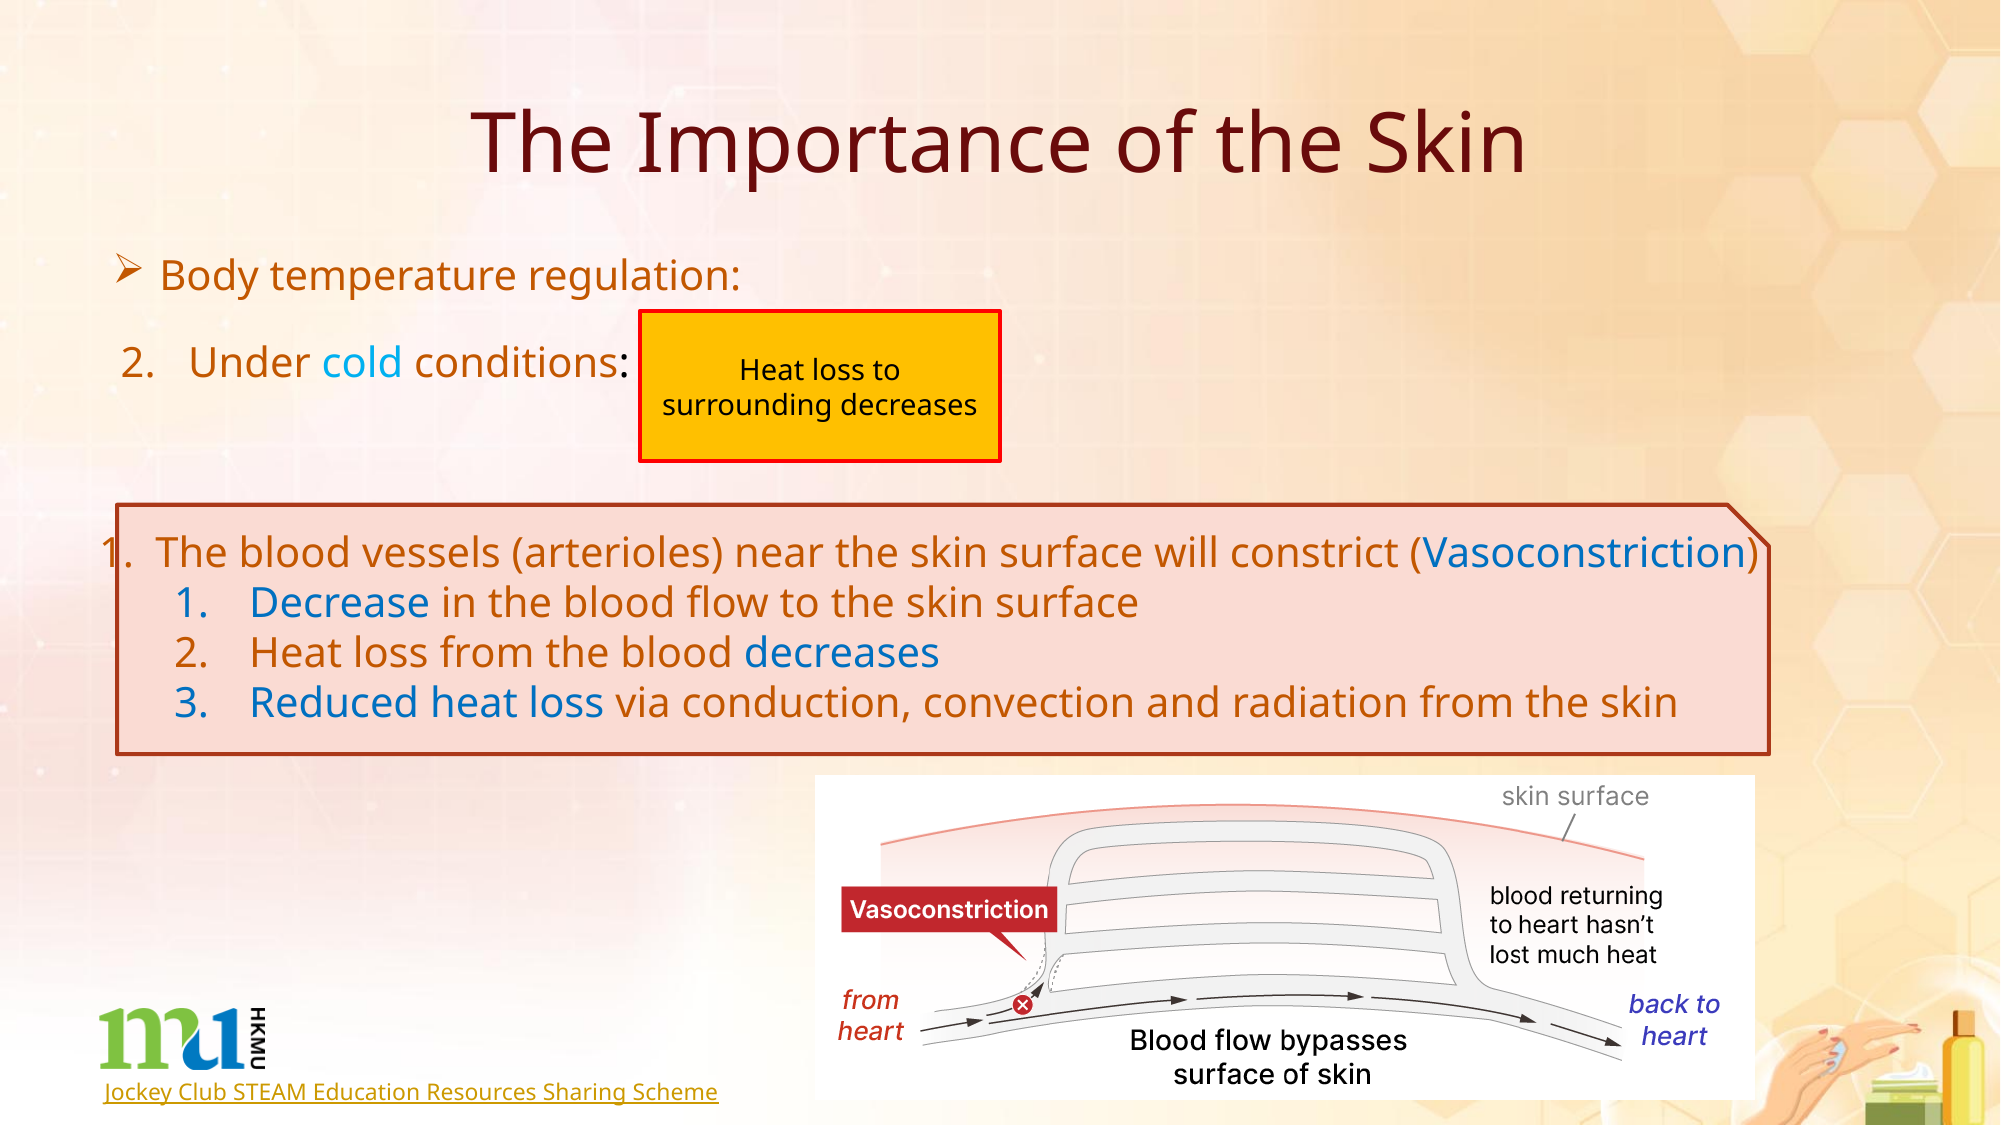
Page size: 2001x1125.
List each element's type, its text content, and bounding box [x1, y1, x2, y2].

text_box Body temperature regulation: [97, 240, 757, 306]
text_box [115, 502, 1744, 518]
title The Importance of the Skin [99, 45, 1900, 233]
picture [0, 0, 2001, 1125]
text_box 2. Under cold conditions: [106, 328, 638, 394]
text_box Heat loss to surrounding decreases [638, 309, 1002, 463]
text_box The blood vessels (arterioles) near the skin surface will constrict (Vasoconstriction) Decrease in the blood flow to the skin surface Heat loss from the blood decreases Reduced heat loss via conduction, convection and radiation from the skin [84, 518, 1774, 784]
